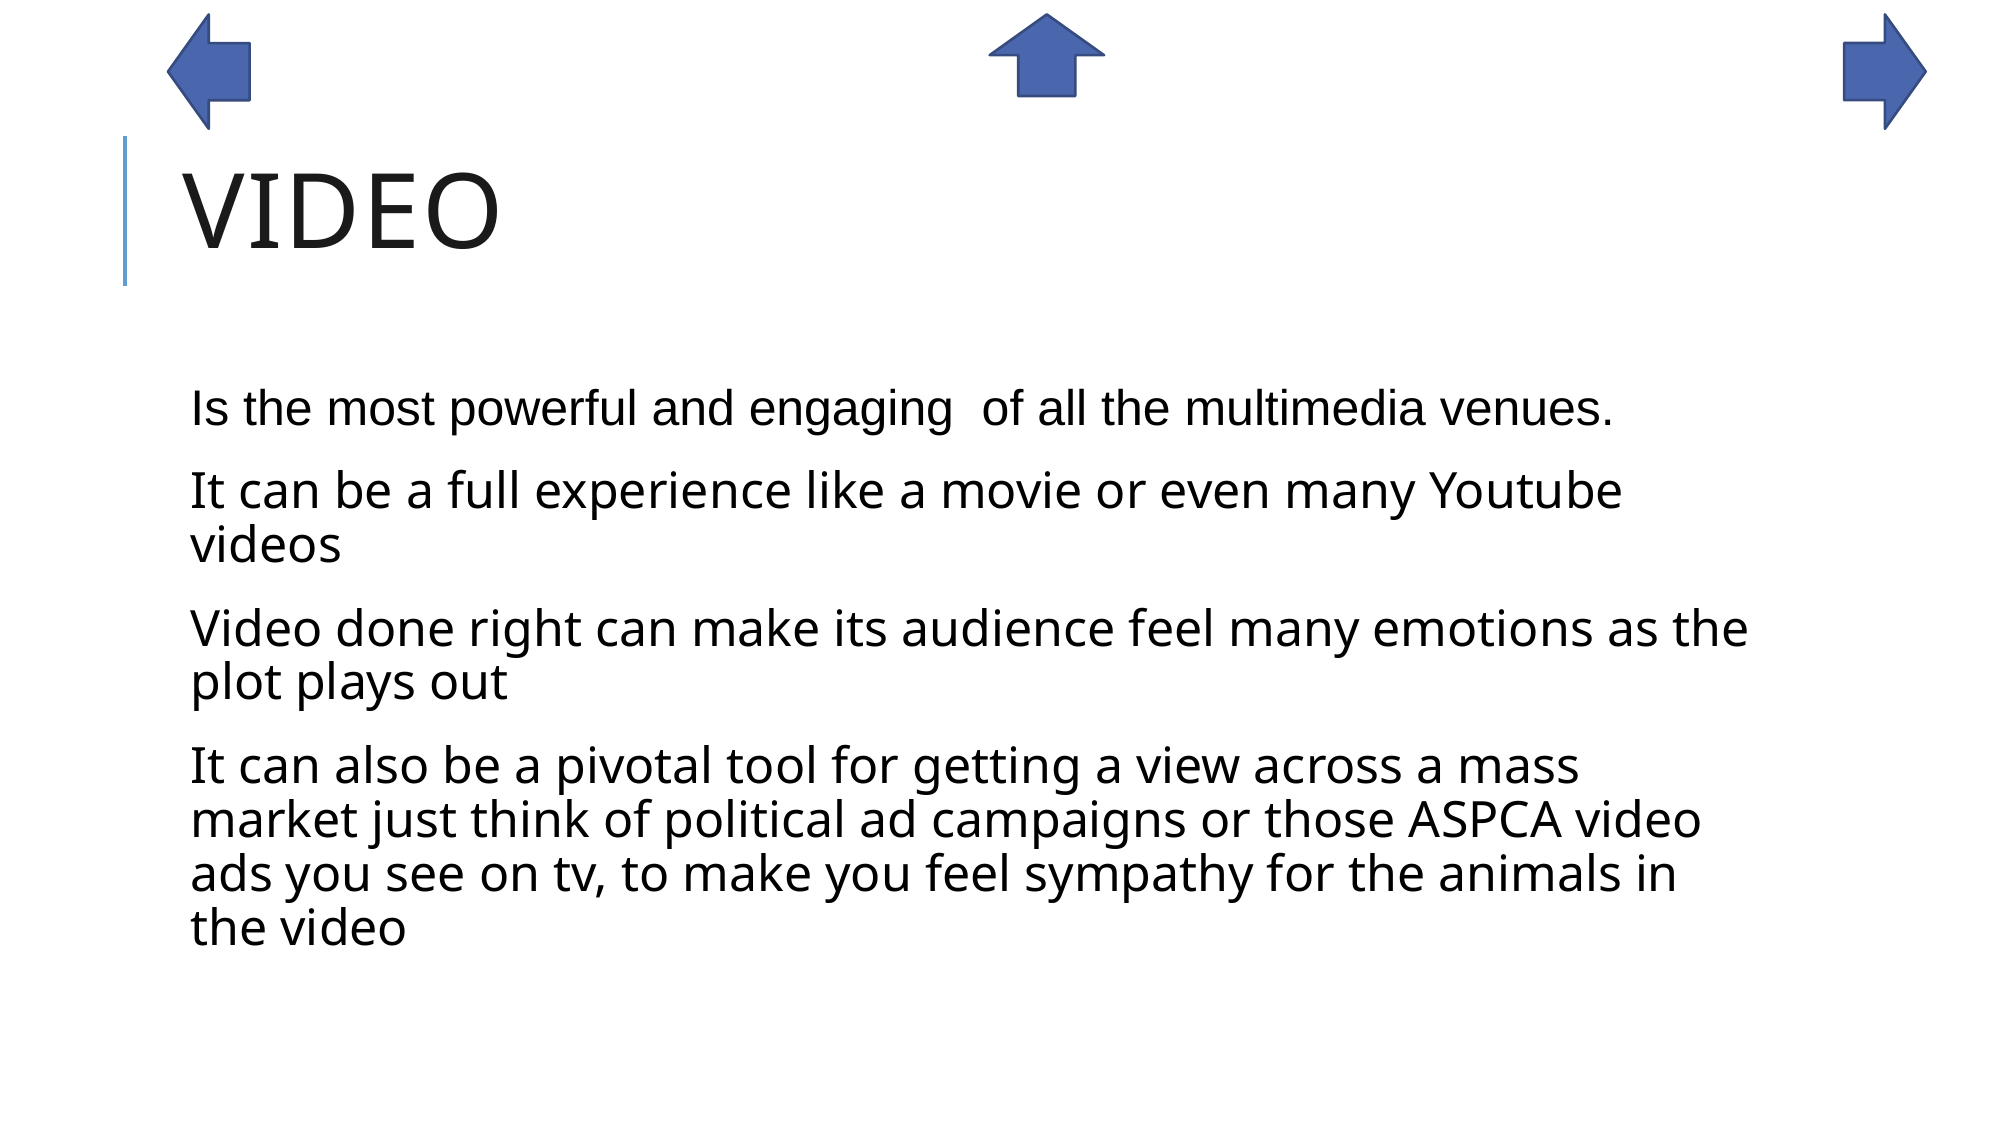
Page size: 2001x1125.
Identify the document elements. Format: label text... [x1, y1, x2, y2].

text_box [1842, 13, 1927, 131]
text_box [166, 13, 251, 131]
title Video [168, 96, 1763, 342]
list Is the most powerful and engaging of all the multimedia venues. It can be a full experience like a movie or even many Youtube videos Video done right can make its audience feel many emotions as the plot plays out It can also be a pivotal tool for getting a view across a mass market just think of political ad campaigns or those ASPCA video ads you see on tv, to make you feel sympathy for the animals in the video [168, 375, 1763, 1035]
text_box [988, 13, 1106, 98]
